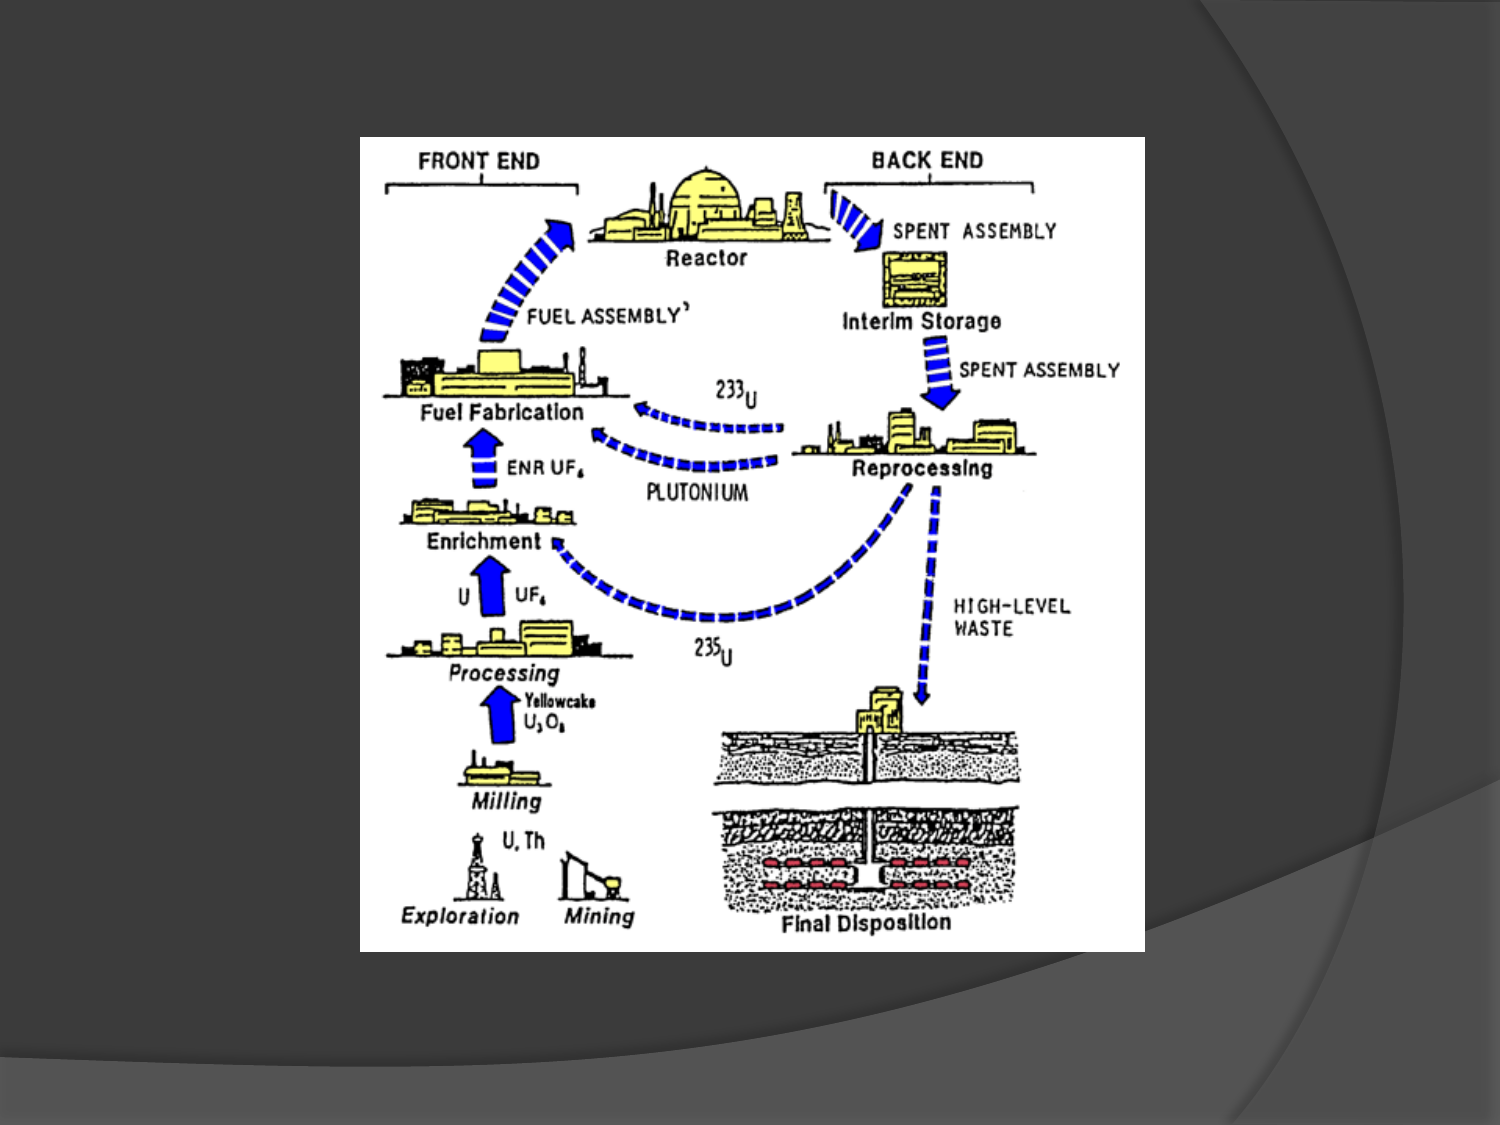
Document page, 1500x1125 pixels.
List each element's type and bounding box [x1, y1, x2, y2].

picture [359, 136, 1145, 952]
